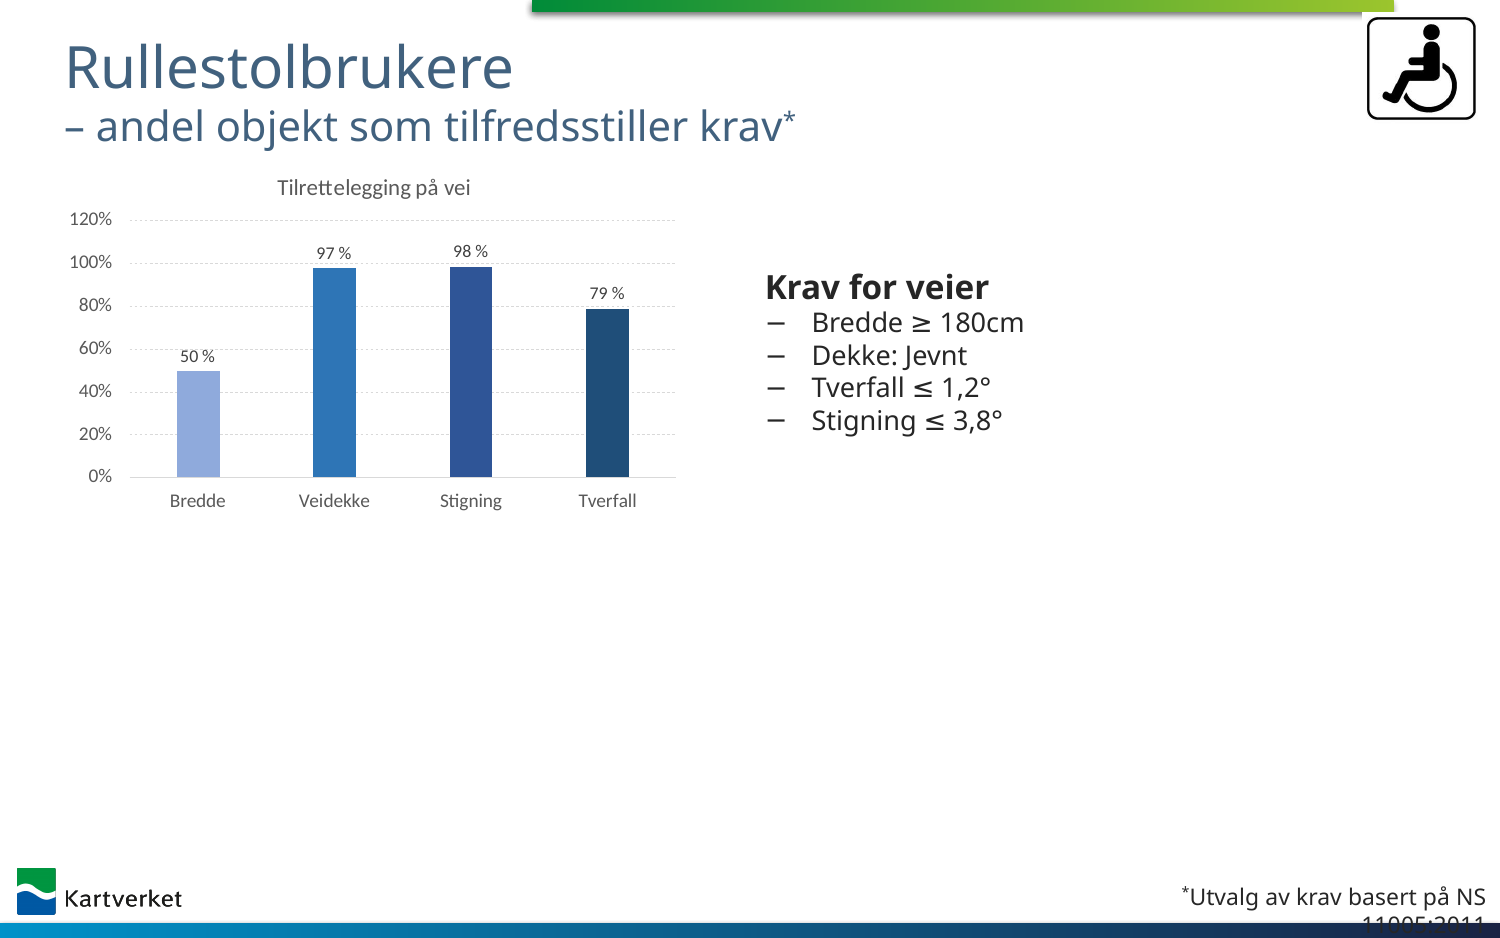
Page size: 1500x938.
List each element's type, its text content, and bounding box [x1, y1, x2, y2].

picture [1362, 12, 1481, 126]
text_box Krav for veier Bredde ≥ 180cm Dekke: Jevnt Tverfall ≤ 1,2° Stigning ≤ 3,8° [750, 258, 1234, 444]
text_box *Utvalg av krav basert på NS 11005:2011 [1068, 873, 1500, 938]
text_box Rullestolbrukere – andel objekt som tilfredsstiller krav* [49, 25, 1431, 158]
picture [62, 166, 687, 519]
